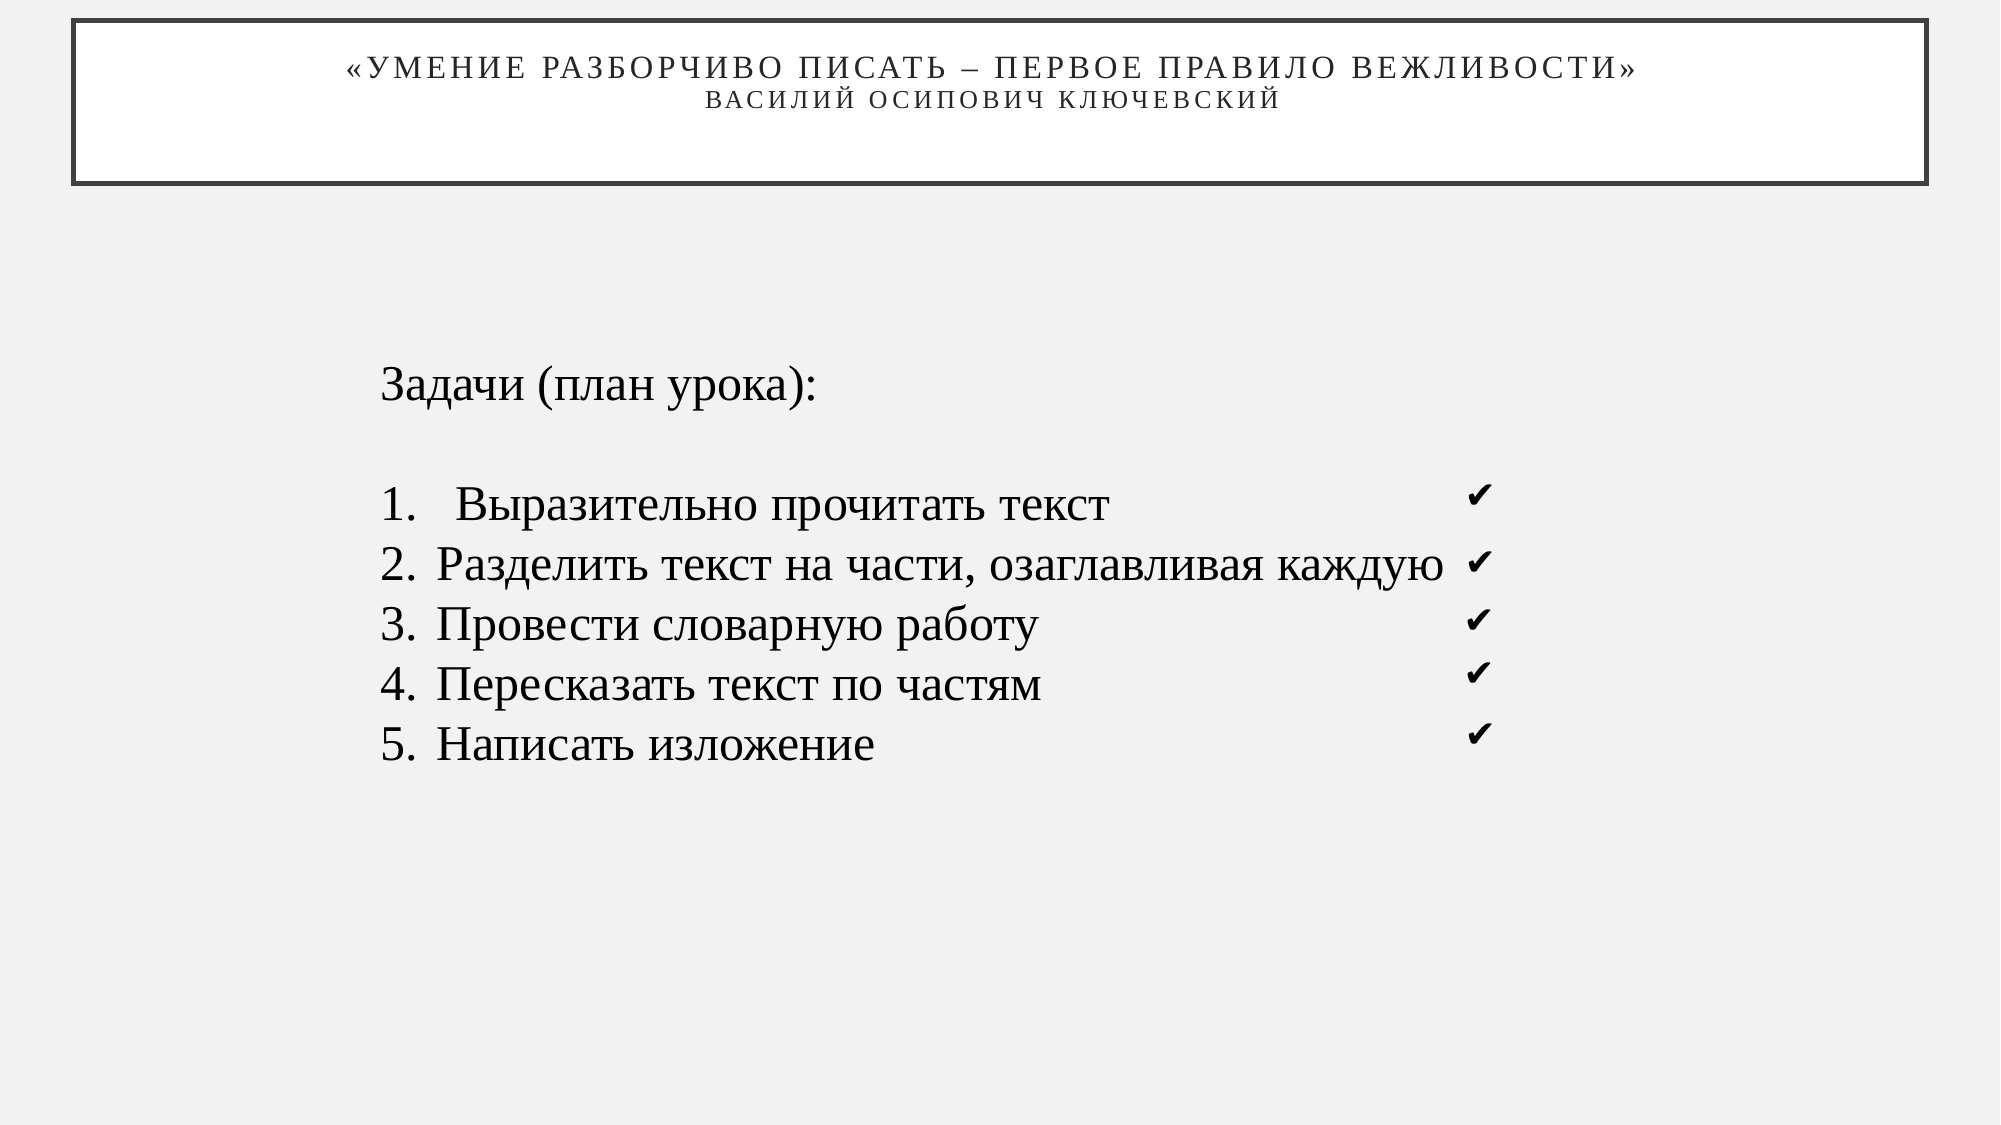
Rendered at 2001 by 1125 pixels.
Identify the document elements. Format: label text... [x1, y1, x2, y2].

text_box ✔️ [1448, 588, 1596, 694]
text_box ✔️ [1448, 641, 1557, 747]
text_box ✔️ [1449, 418, 1745, 704]
title «умение разборчиво писать – первое правило вежливости» Василий Осипович Ключевский [71, 18, 1929, 186]
text_box Задачи (план урока): Выразительно прочитать текст Разделить текст на части, озаглавливая каждую Провести словарную работу Пересказать текст по частям Написать изложение [365, 342, 1635, 778]
text_box ✔️ [1449, 530, 1537, 588]
text_box ✔️ [1449, 702, 1525, 808]
